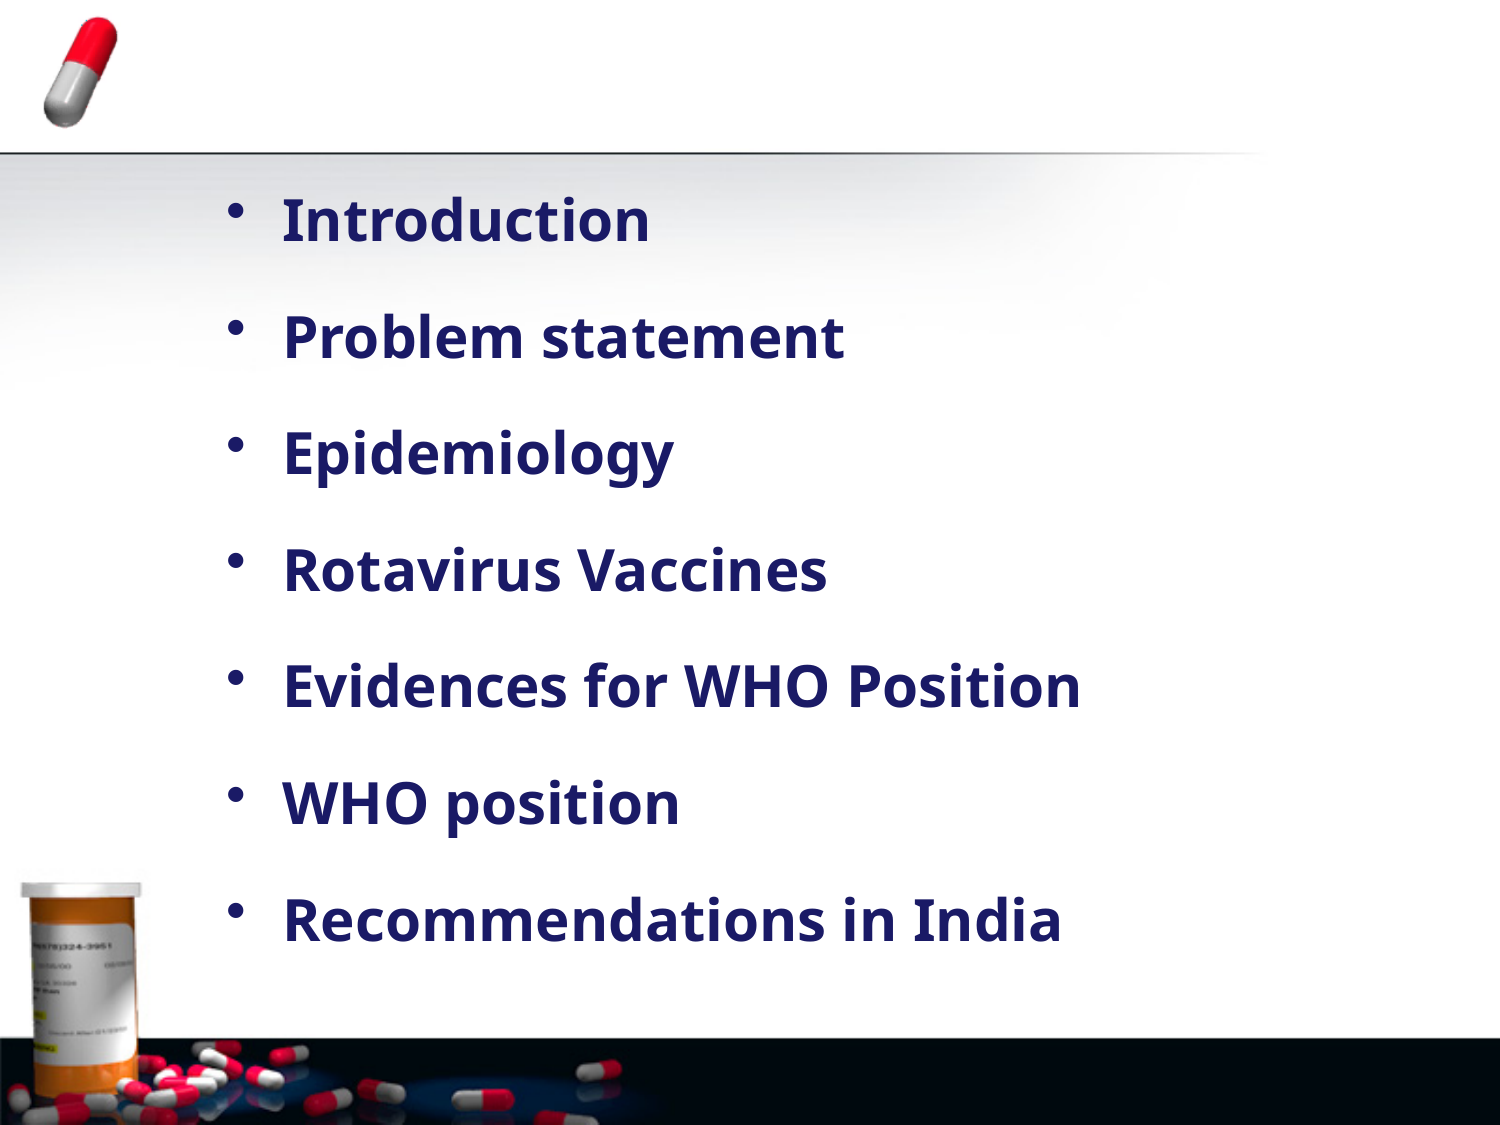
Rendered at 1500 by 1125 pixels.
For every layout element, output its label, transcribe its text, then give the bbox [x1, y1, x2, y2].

list Introduction Problem statement Epidemiology Rotavirus Vaccines Evidences for WHO Position WHO position Recommendations in India [210, 140, 1353, 944]
picture [0, 0, 1500, 1125]
